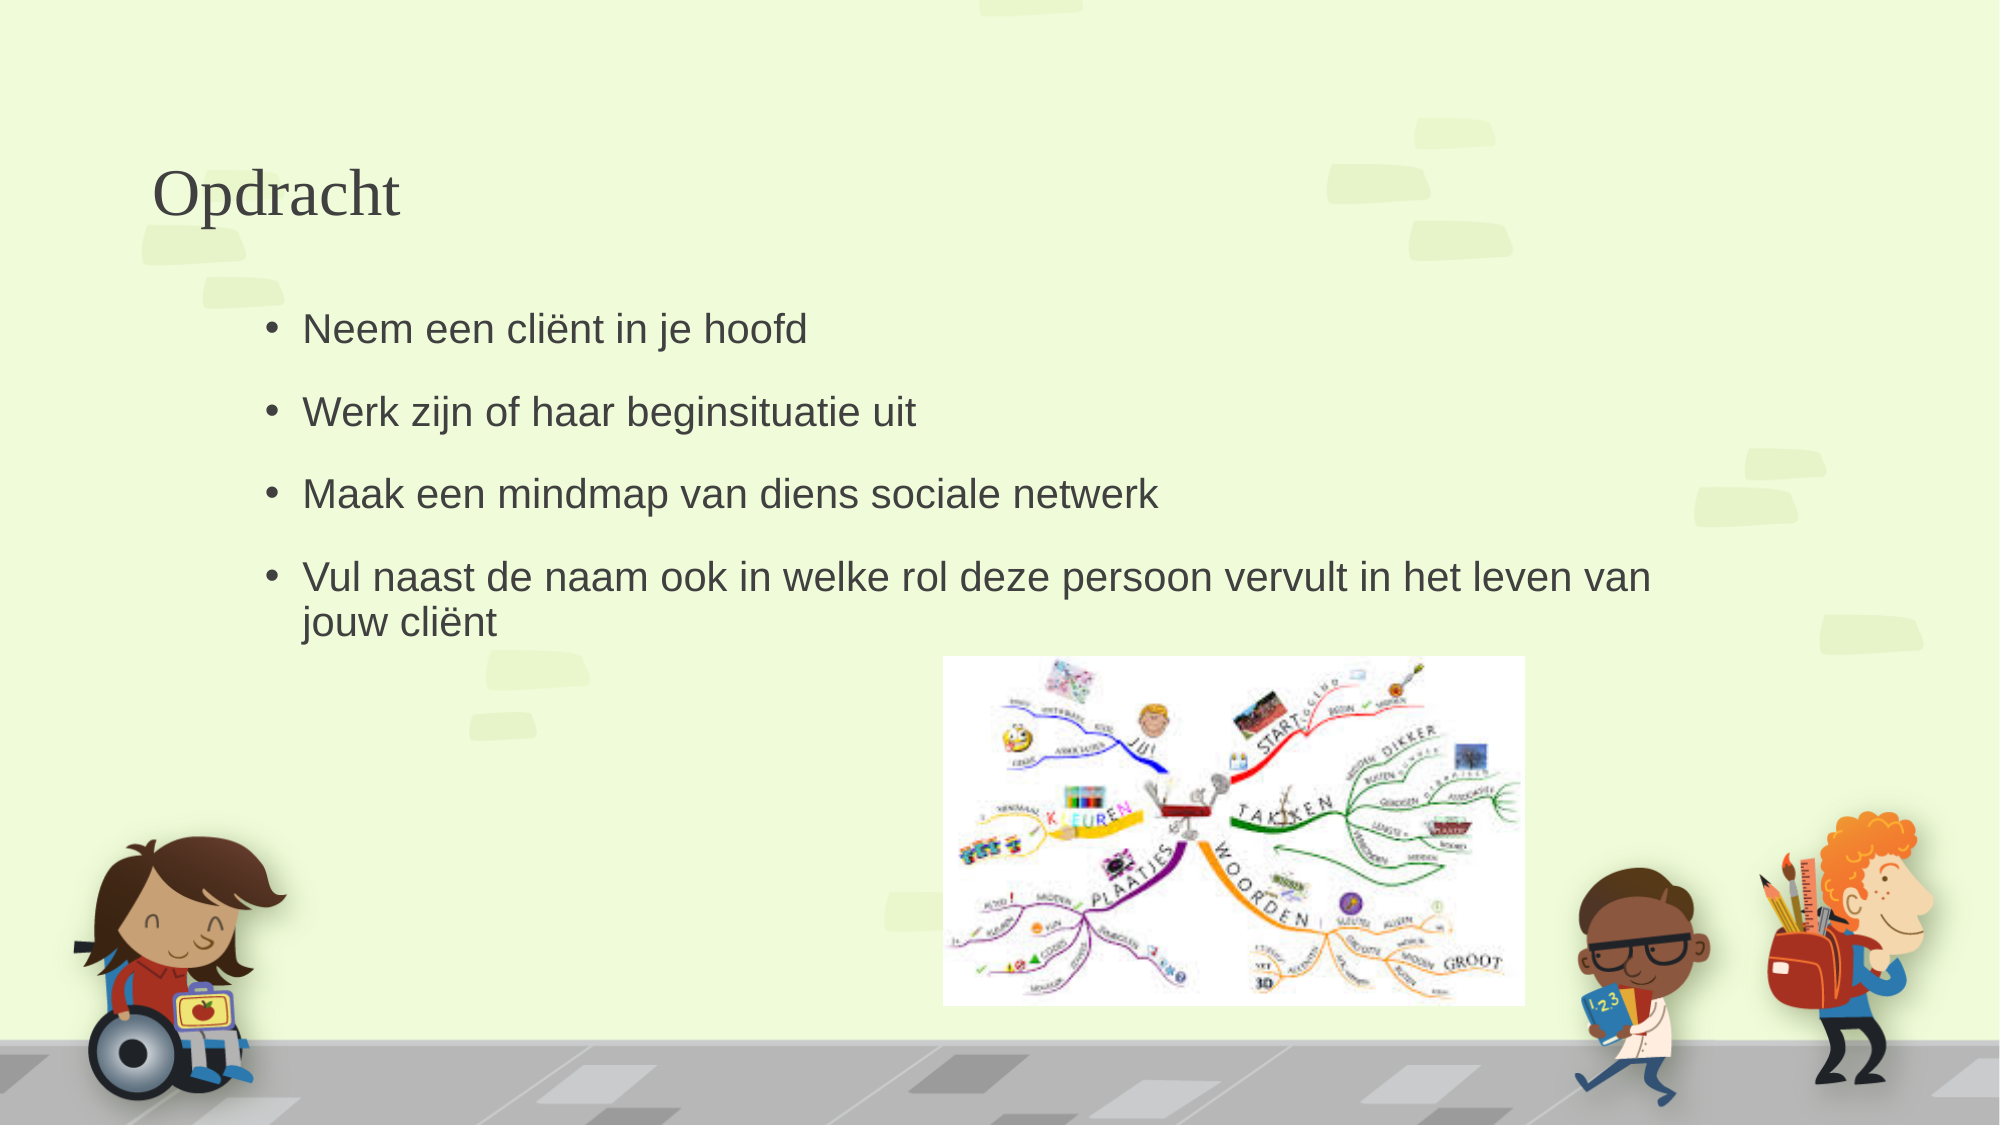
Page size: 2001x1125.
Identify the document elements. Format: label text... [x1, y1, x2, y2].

list Neem een cliënt in je hoofd Werk zijn of haar beginsituatie uit Maak een mindmap van diens sociale netwerk Vul naast de naam ook in welke rol deze persoon vervult in het leven van jouw cliënt [249, 299, 1750, 870]
title Opdracht [137, 59, 1750, 238]
picture [0, 0, 2000, 1125]
